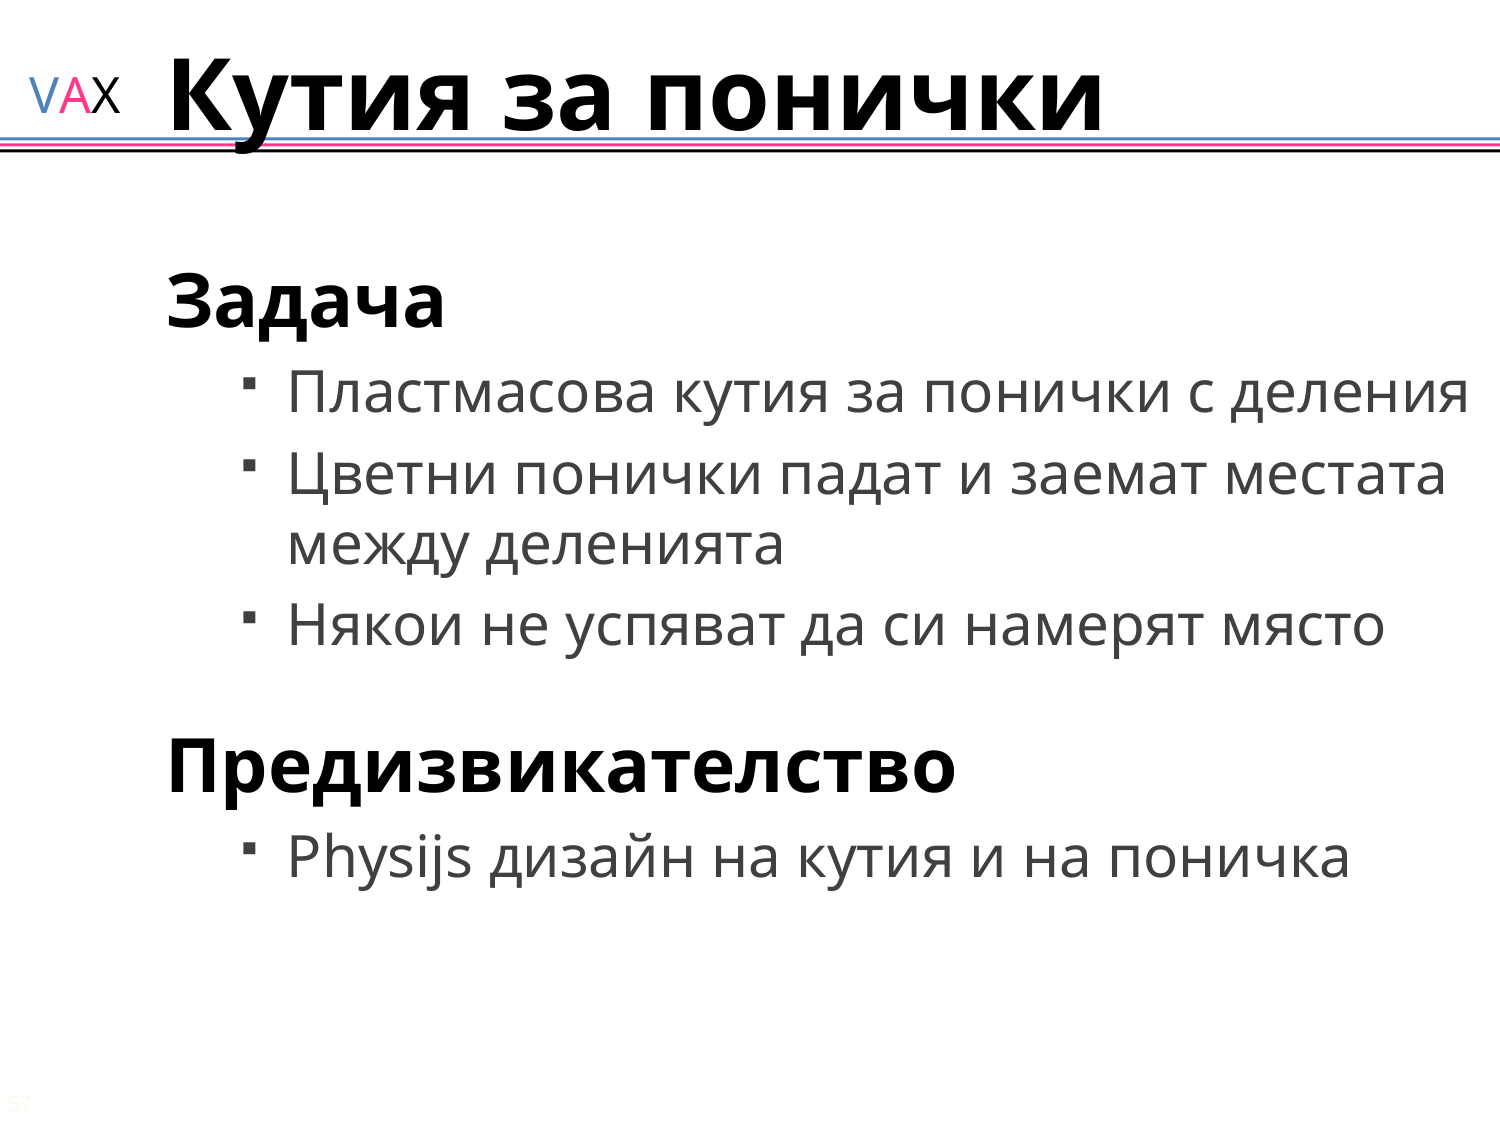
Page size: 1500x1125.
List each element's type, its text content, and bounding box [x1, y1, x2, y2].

title Кутия за понички [0, 37, 1500, 144]
list Задача Пластмасова кутия за понички с деления Цветни понички падат и заемат местата между деленията Някои не успяват да си намерят място Предизвикателство Physijs дизайн на кутия и на поничка [150, 200, 1488, 1113]
